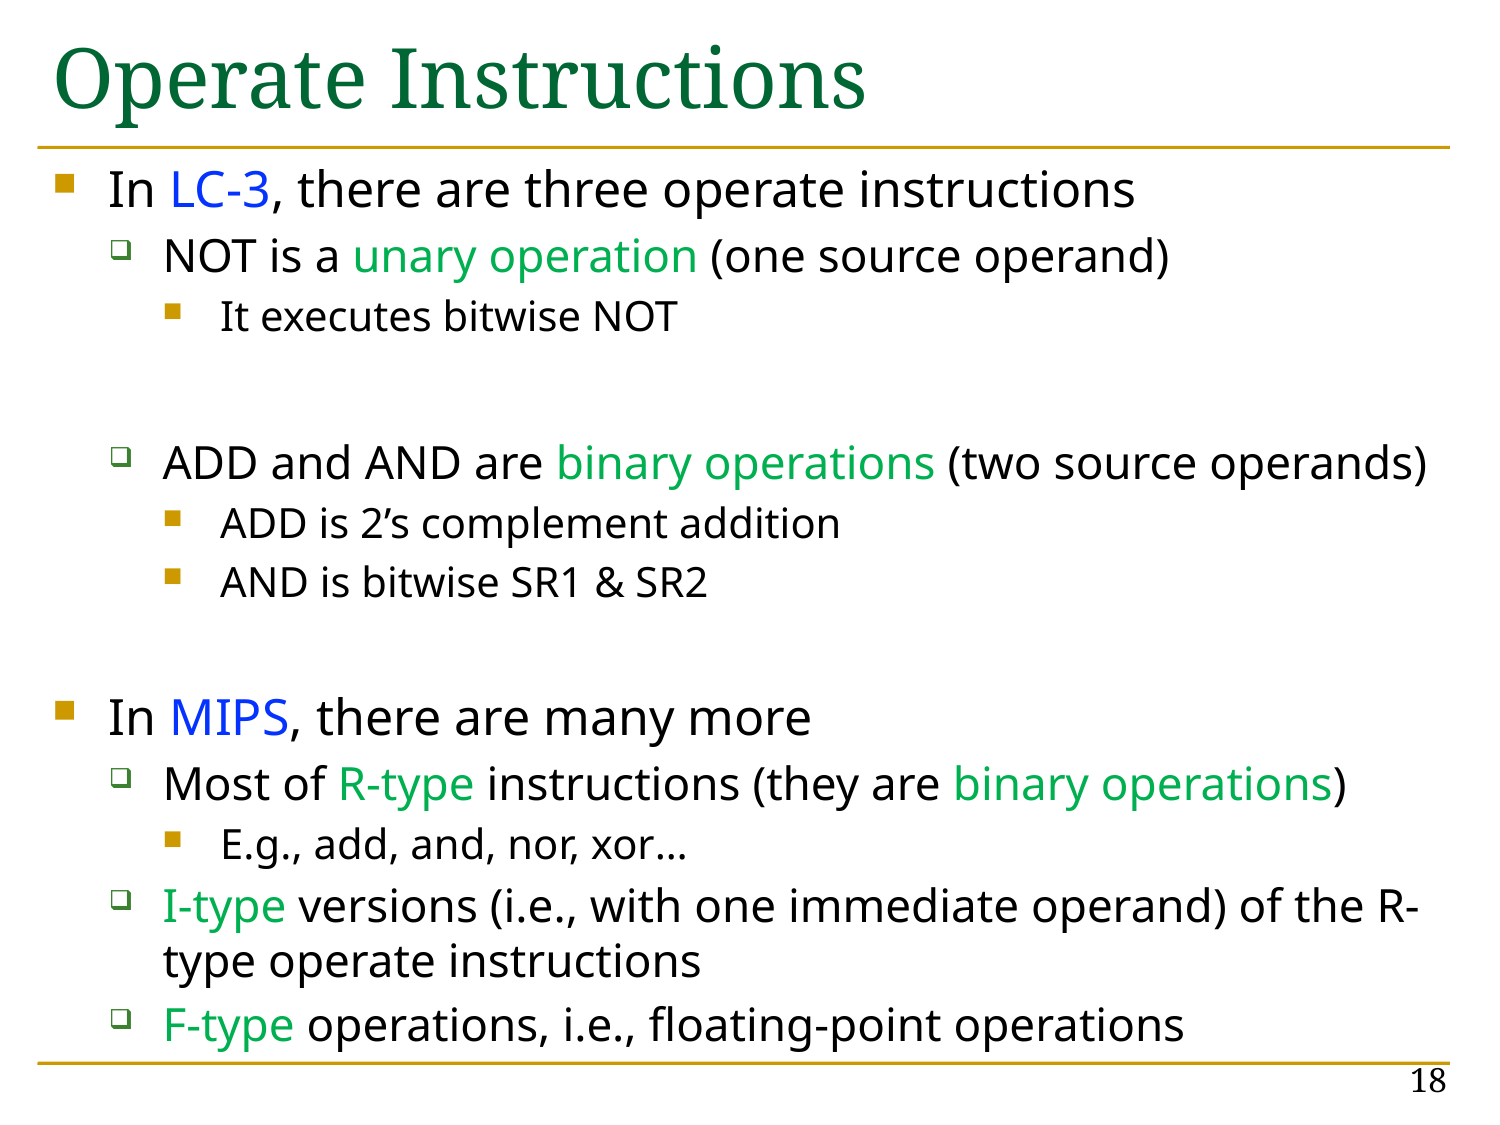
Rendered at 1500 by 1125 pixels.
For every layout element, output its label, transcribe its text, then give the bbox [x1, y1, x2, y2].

title Operate Instructions [37, 0, 1450, 149]
list In LC-3, there are three operate instructions NOT is a unary operation (one source operand) It executes bitwise NOT ADD and AND are binary operations (two source operands) ADD is 2’s complement addition AND is bitwise SR1 & SR2 In MIPS, there are many more Most of R-type instructions (they are binary operations) E.g., add, and, nor, xor… I-type versions (i.e., with one immediate operand) of the R-type operate instructions F-type operations, i.e., floating-point operations [37, 149, 1450, 1063]
slide_number 18 [1111, 1036, 1462, 1112]
